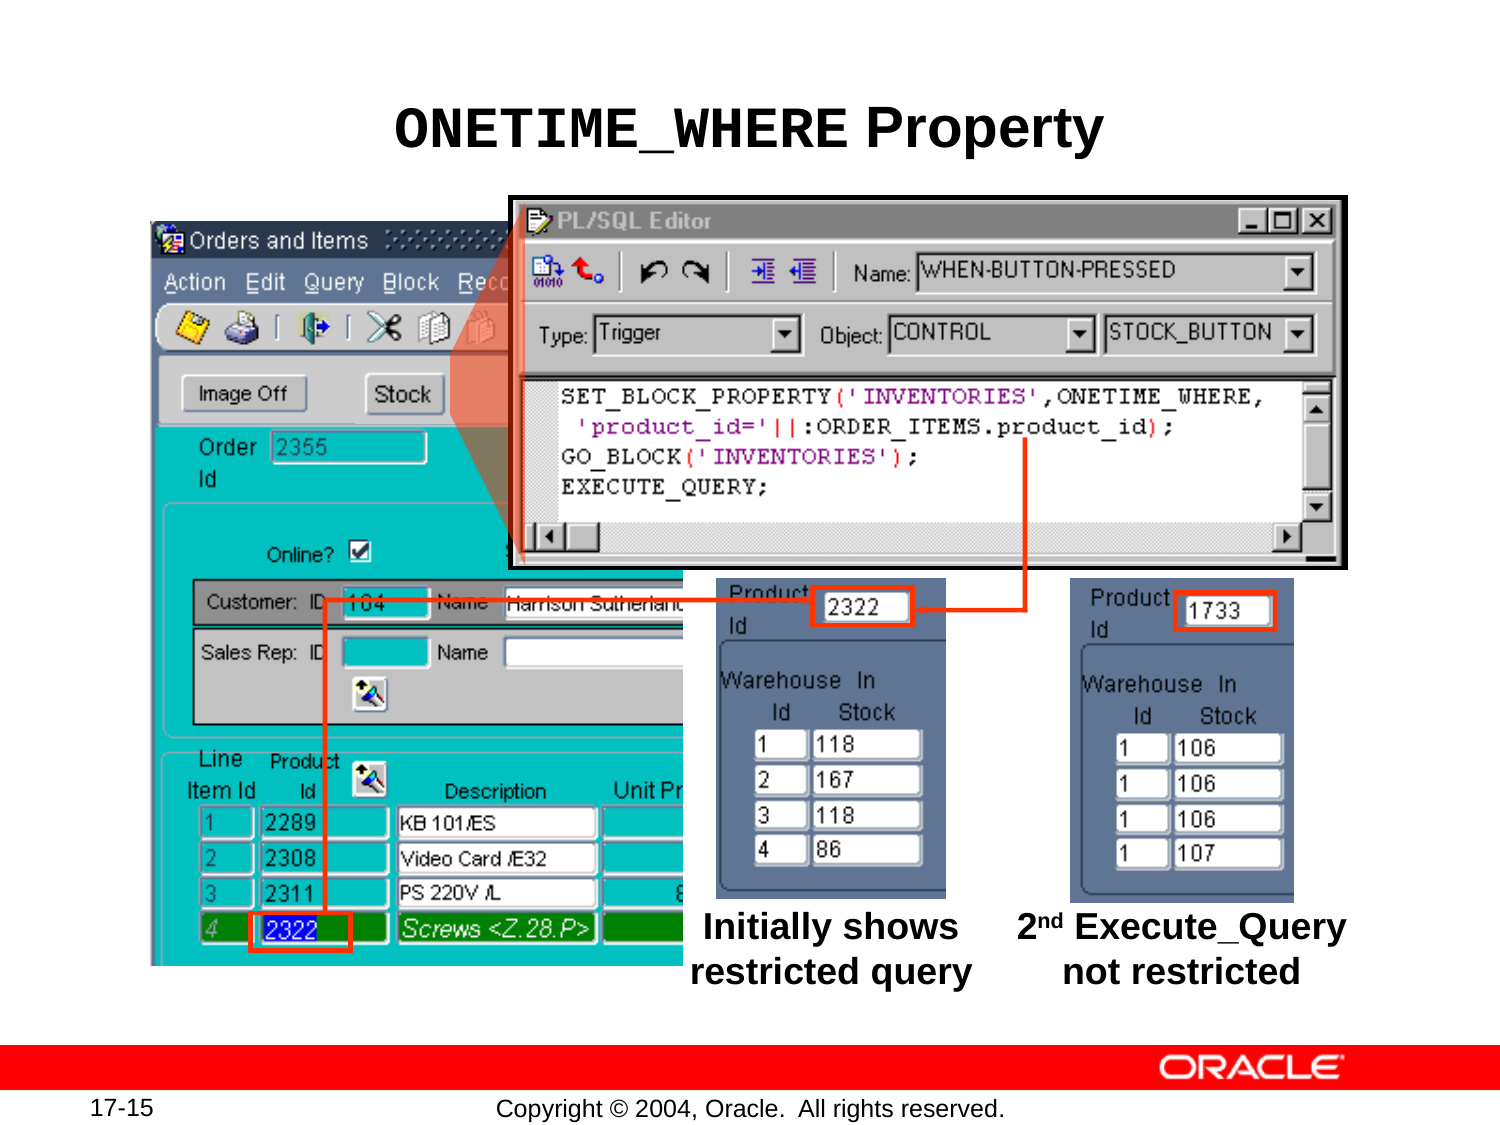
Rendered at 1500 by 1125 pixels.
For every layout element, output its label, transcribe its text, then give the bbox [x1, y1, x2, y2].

text_box Initially shows restricted query [687, 899, 975, 995]
title ONETIME_WHERE Property [149, 87, 1351, 232]
picture [149, 199, 1344, 966]
text_box 2nd Execute_Query not restricted [1014, 899, 1350, 995]
picture [1070, 577, 1294, 903]
picture [716, 577, 946, 899]
